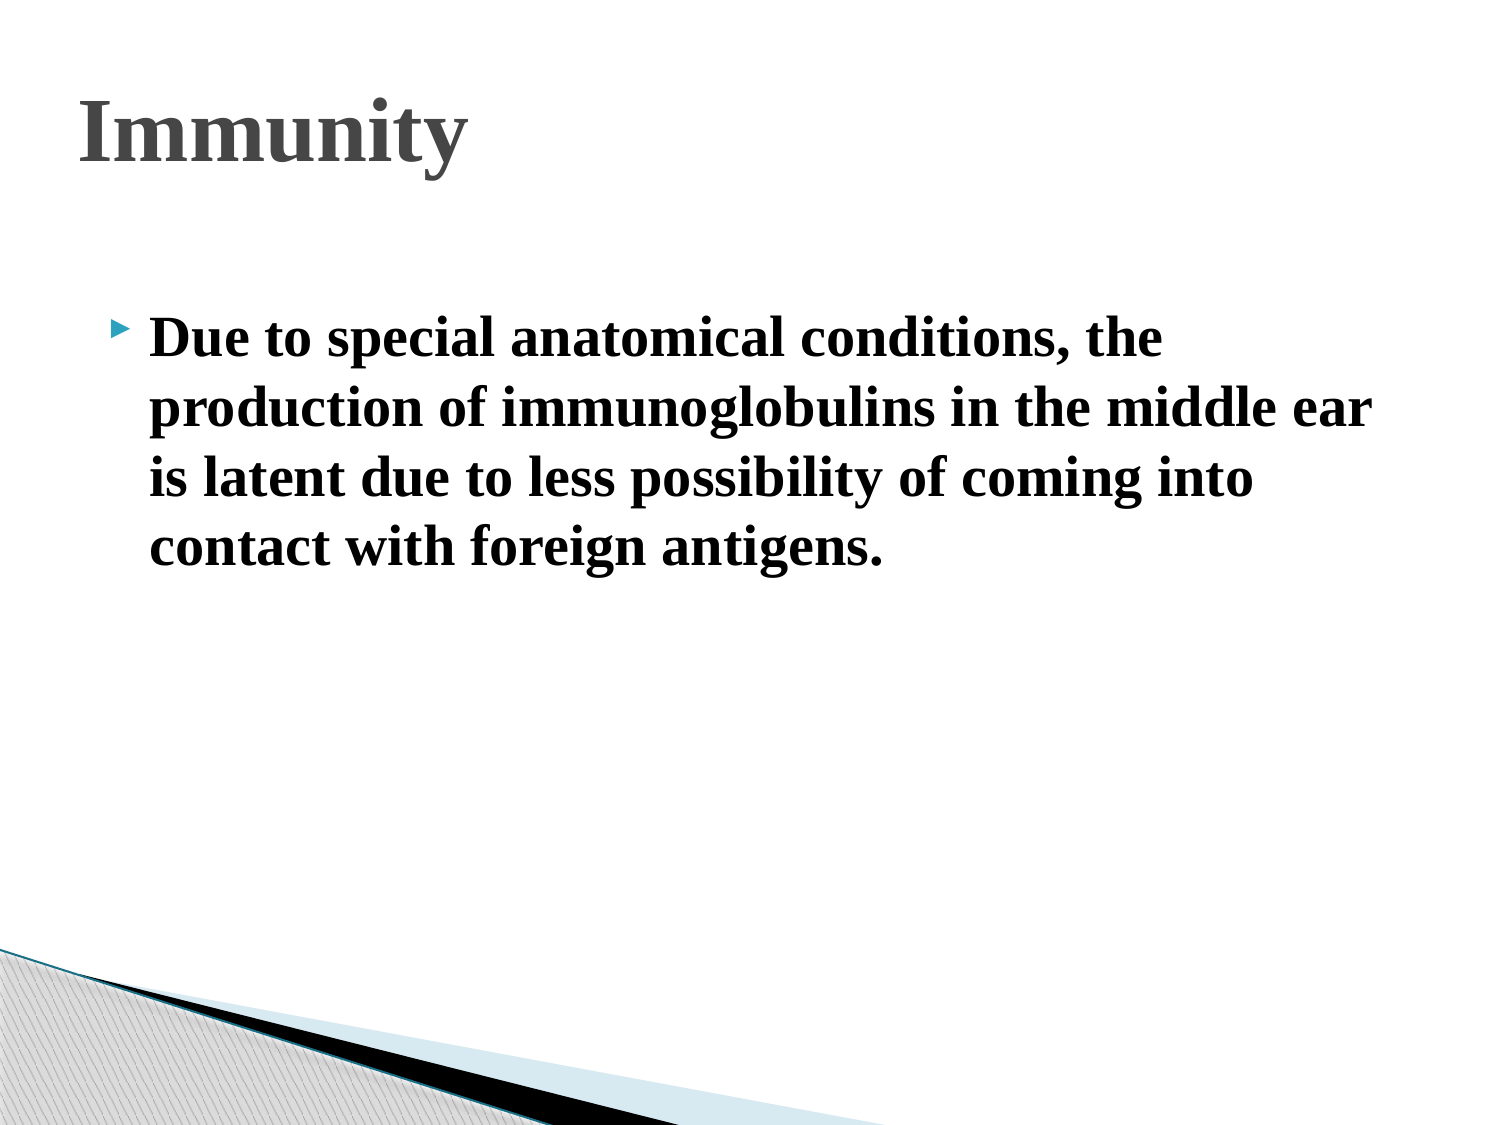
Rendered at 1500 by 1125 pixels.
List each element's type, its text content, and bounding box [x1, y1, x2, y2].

title Immunity [62, 50, 1413, 200]
list Due to special anatomical conditions, the production of immunoglobulins in the middle ear is latent due to less possibility of coming into contact with foreign antigens. [75, 212, 1425, 1125]
